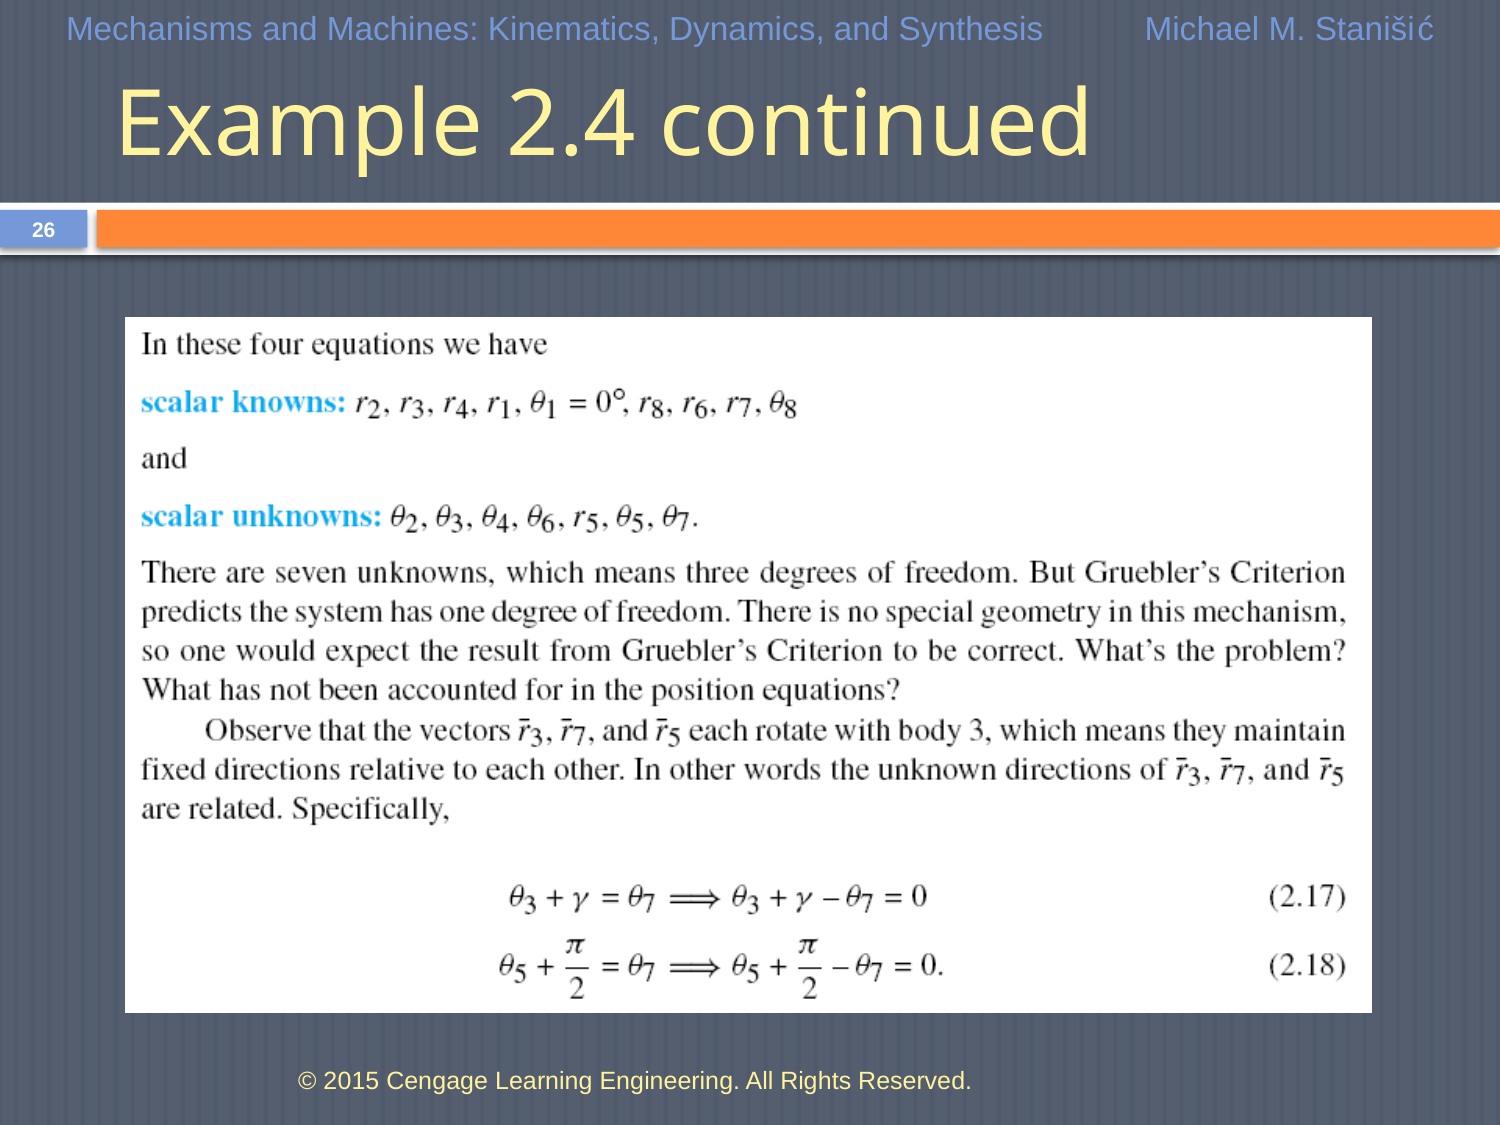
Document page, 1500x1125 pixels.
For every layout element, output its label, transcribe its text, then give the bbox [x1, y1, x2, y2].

title Example 2.4 continued [99, 55, 1438, 201]
slide_number 26 [0, 208, 88, 249]
footer © 2015 Cengage Learning Engineering. All Rights Reserved. [106, 1050, 996, 1110]
text_box Mechanisms and Machines: Kinematics, Dynamics, and Synthesis Michael M. Stanišić [0, 0, 1500, 55]
picture [124, 316, 1373, 1013]
